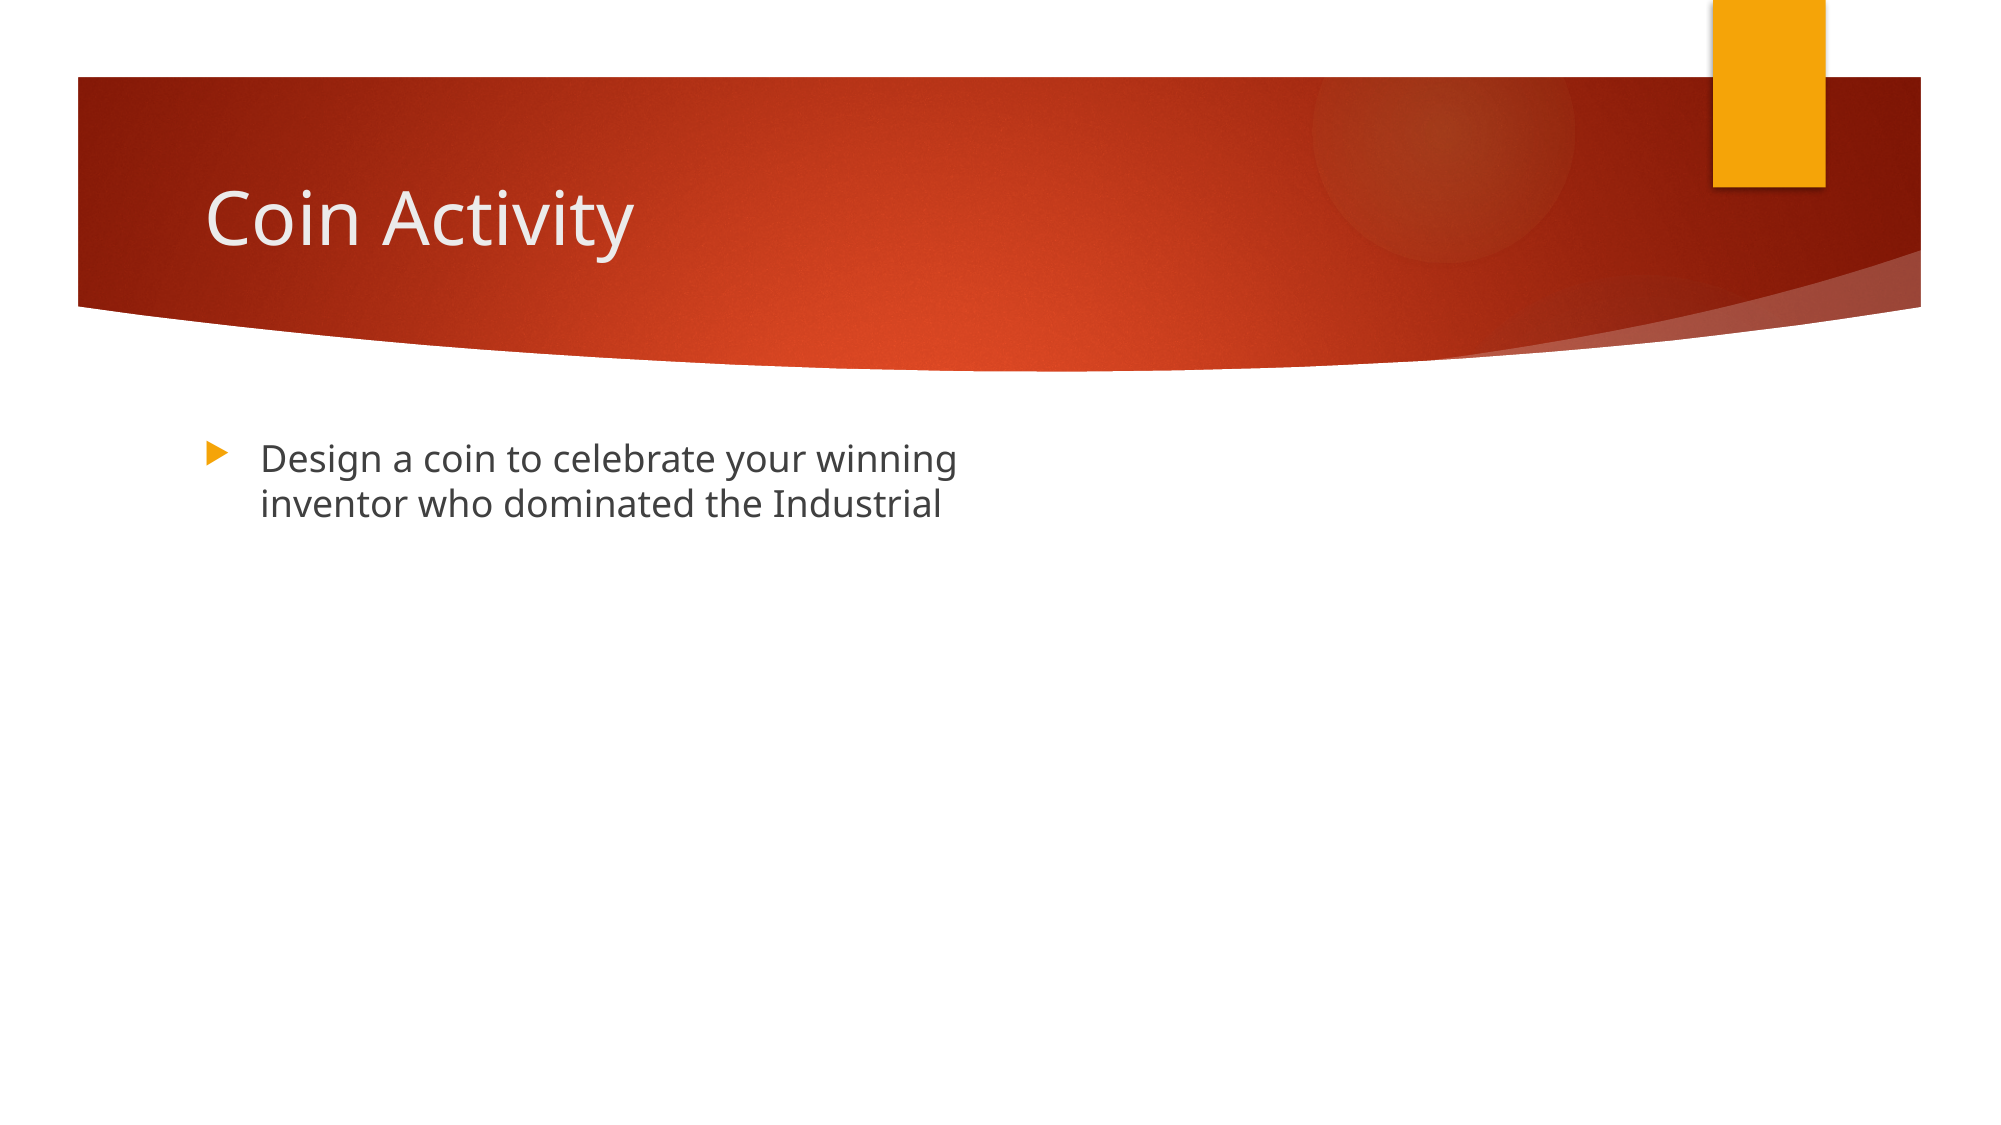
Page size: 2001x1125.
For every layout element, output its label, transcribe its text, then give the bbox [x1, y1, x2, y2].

list Design a coin to celebrate your winning inventor who dominated the Industrial [188, 427, 981, 988]
title Coin Activity [189, 155, 1627, 275]
